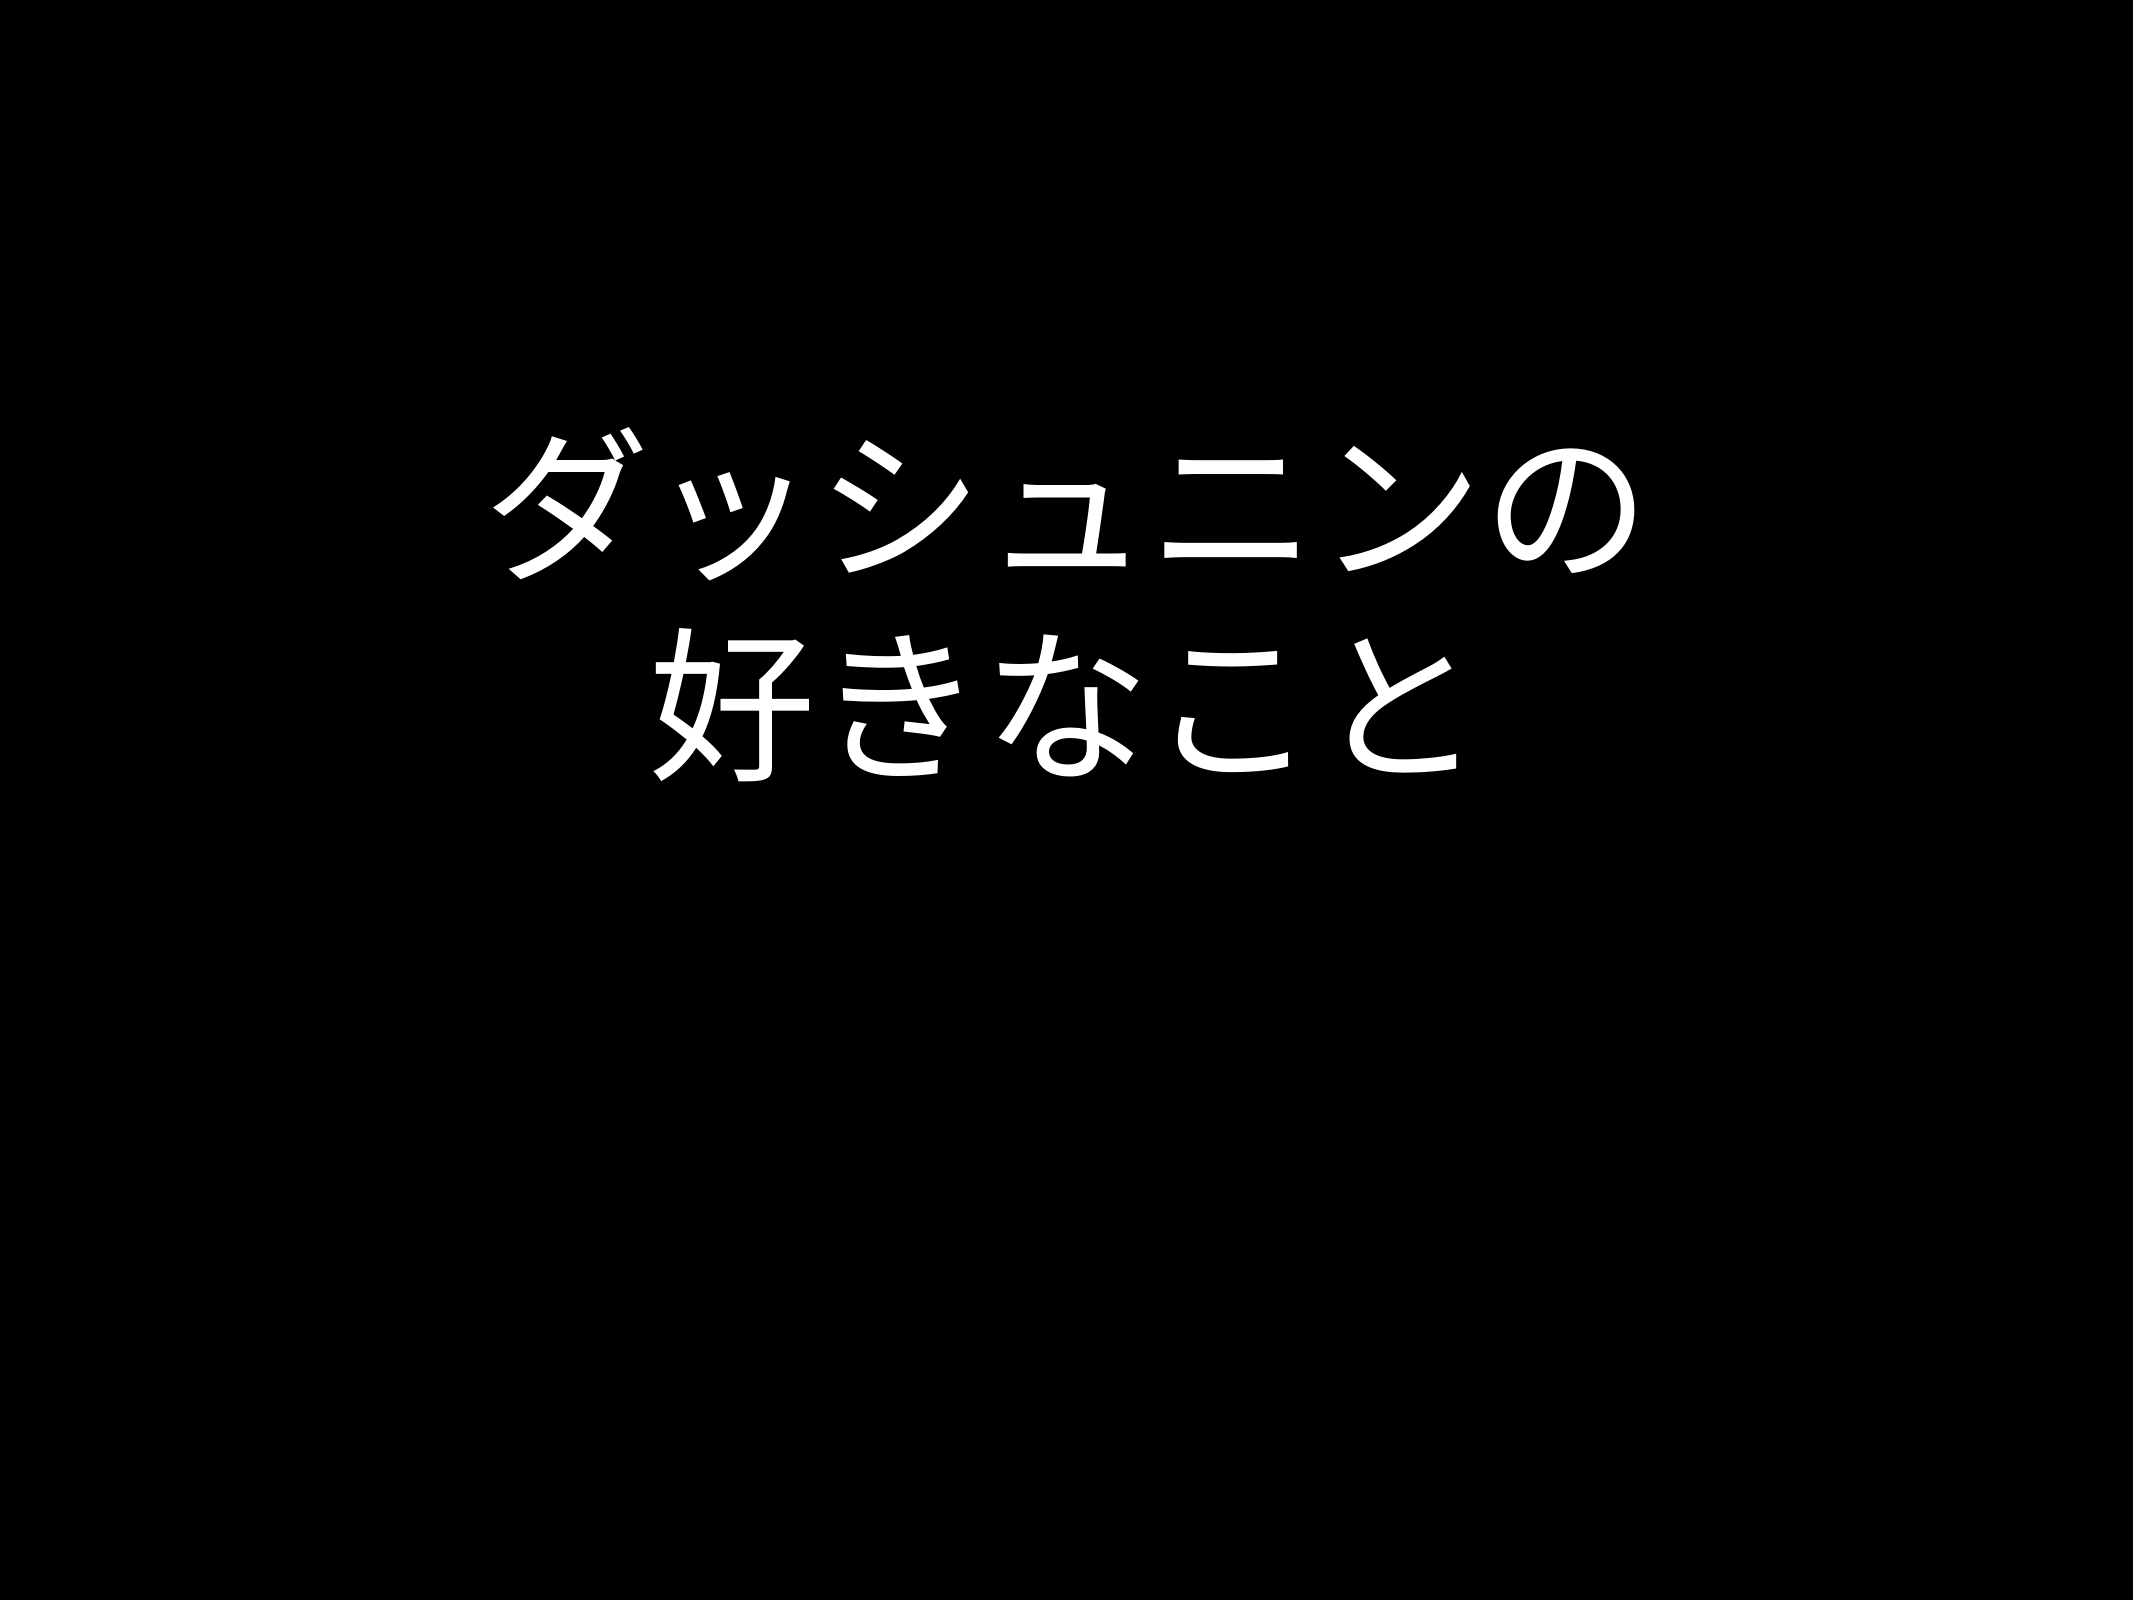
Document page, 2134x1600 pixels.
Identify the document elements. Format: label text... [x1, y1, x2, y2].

title ダッシュニンの 好きなこと [207, 268, 1926, 811]
